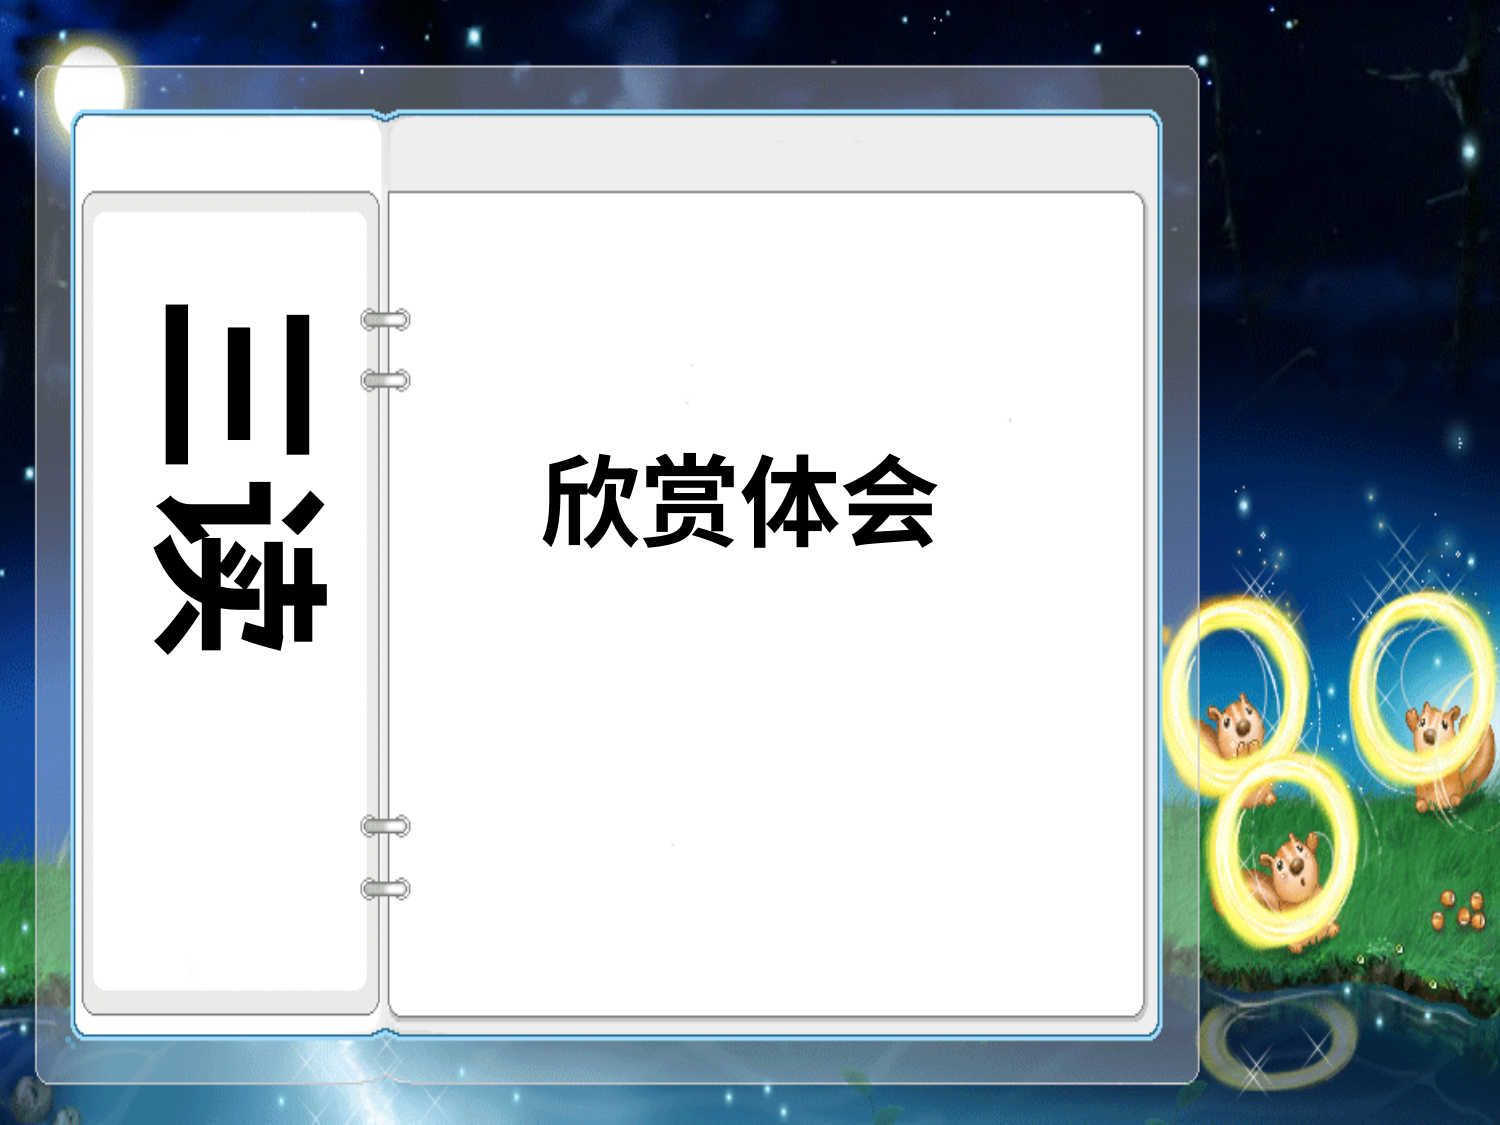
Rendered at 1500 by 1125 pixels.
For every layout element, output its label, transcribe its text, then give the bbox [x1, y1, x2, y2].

text_box 三读 [112, 278, 363, 835]
picture [0, 0, 1500, 1125]
text_box 欣赏体会 [525, 432, 975, 568]
